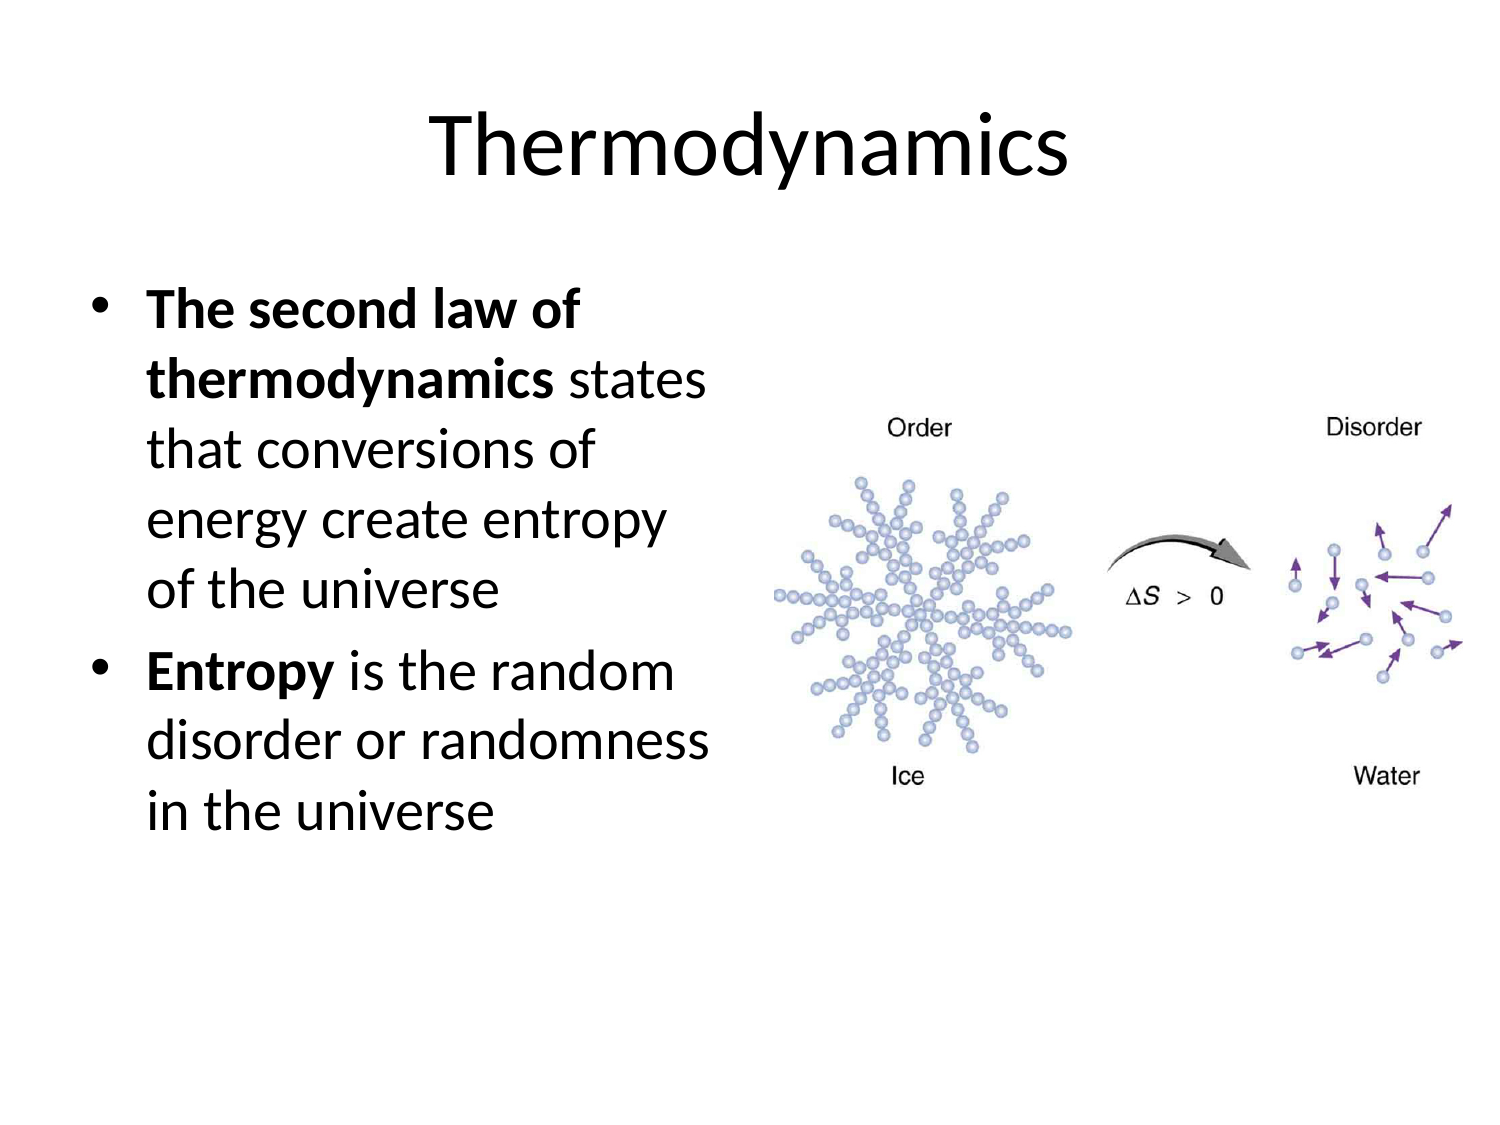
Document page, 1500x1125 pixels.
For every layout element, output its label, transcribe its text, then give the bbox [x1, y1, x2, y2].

list The second law of thermodynamics states that conversions of energy create entropy of the universe Entropy is the random disorder or randomness in the universe [75, 262, 738, 1005]
picture [774, 412, 1463, 790]
title Thermodynamics [75, 45, 1425, 233]
